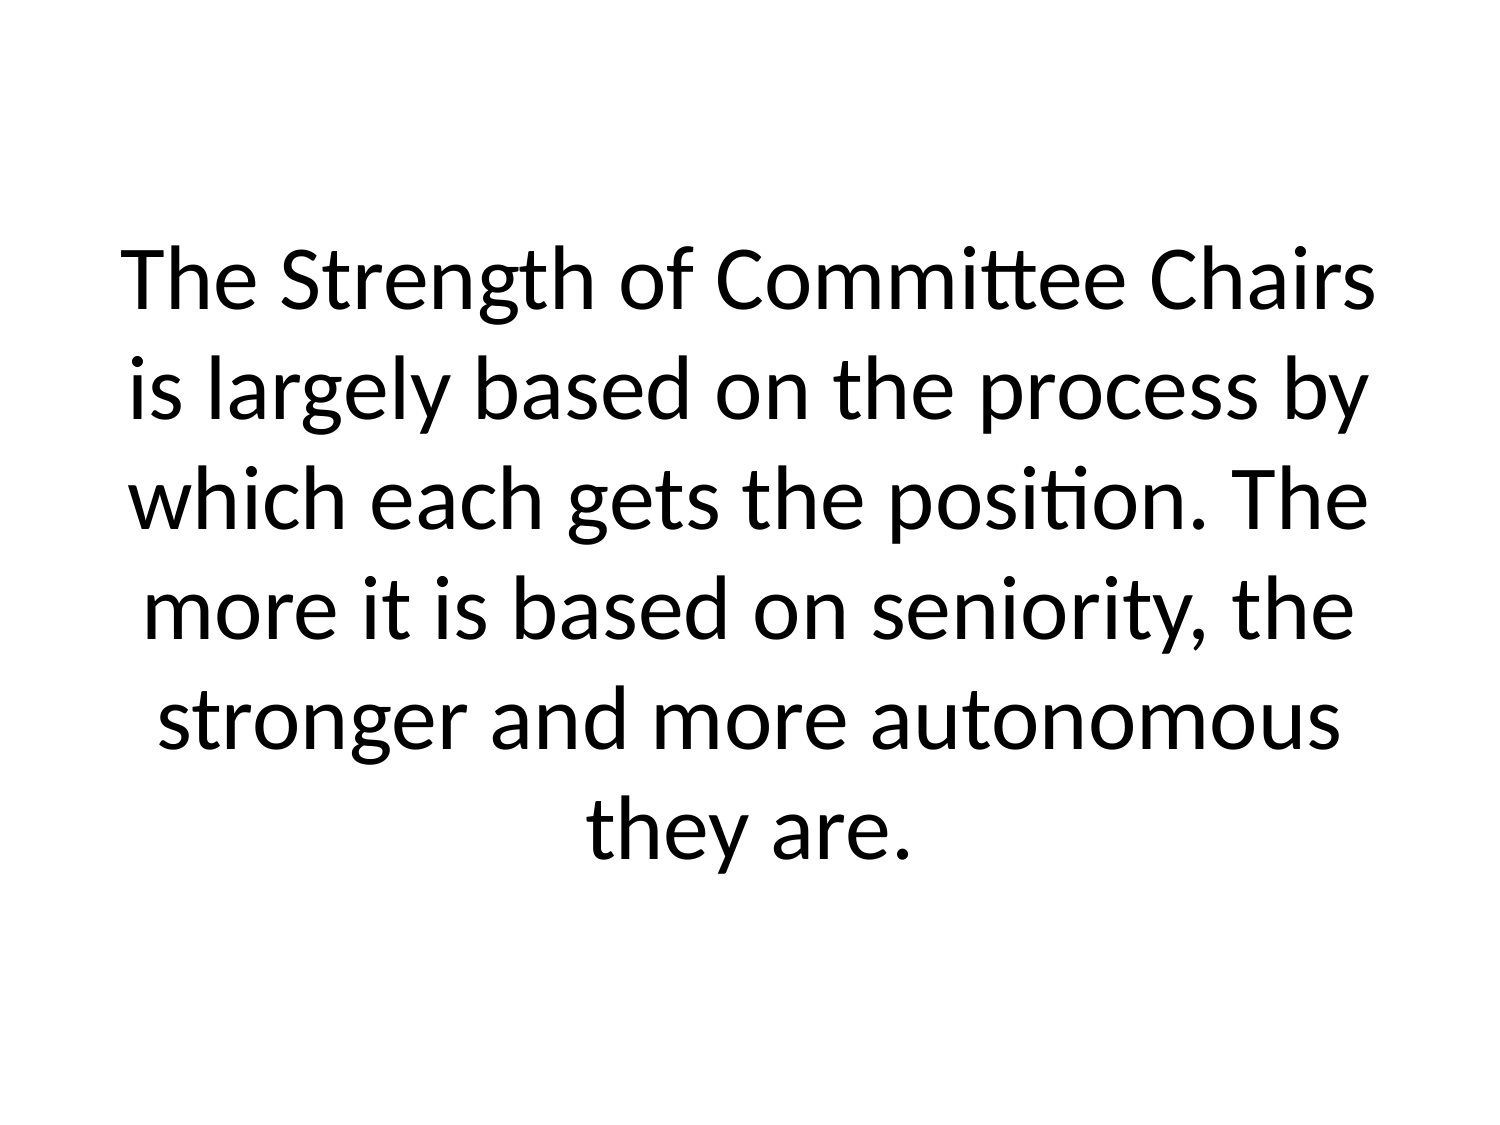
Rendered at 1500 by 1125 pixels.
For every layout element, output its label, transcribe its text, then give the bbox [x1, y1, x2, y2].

title The Strength of Committee Chairs is largely based on the process by which each gets the position. The more it is based on seniority, the stronger and more autonomous they are. [74, 44, 1426, 1051]
